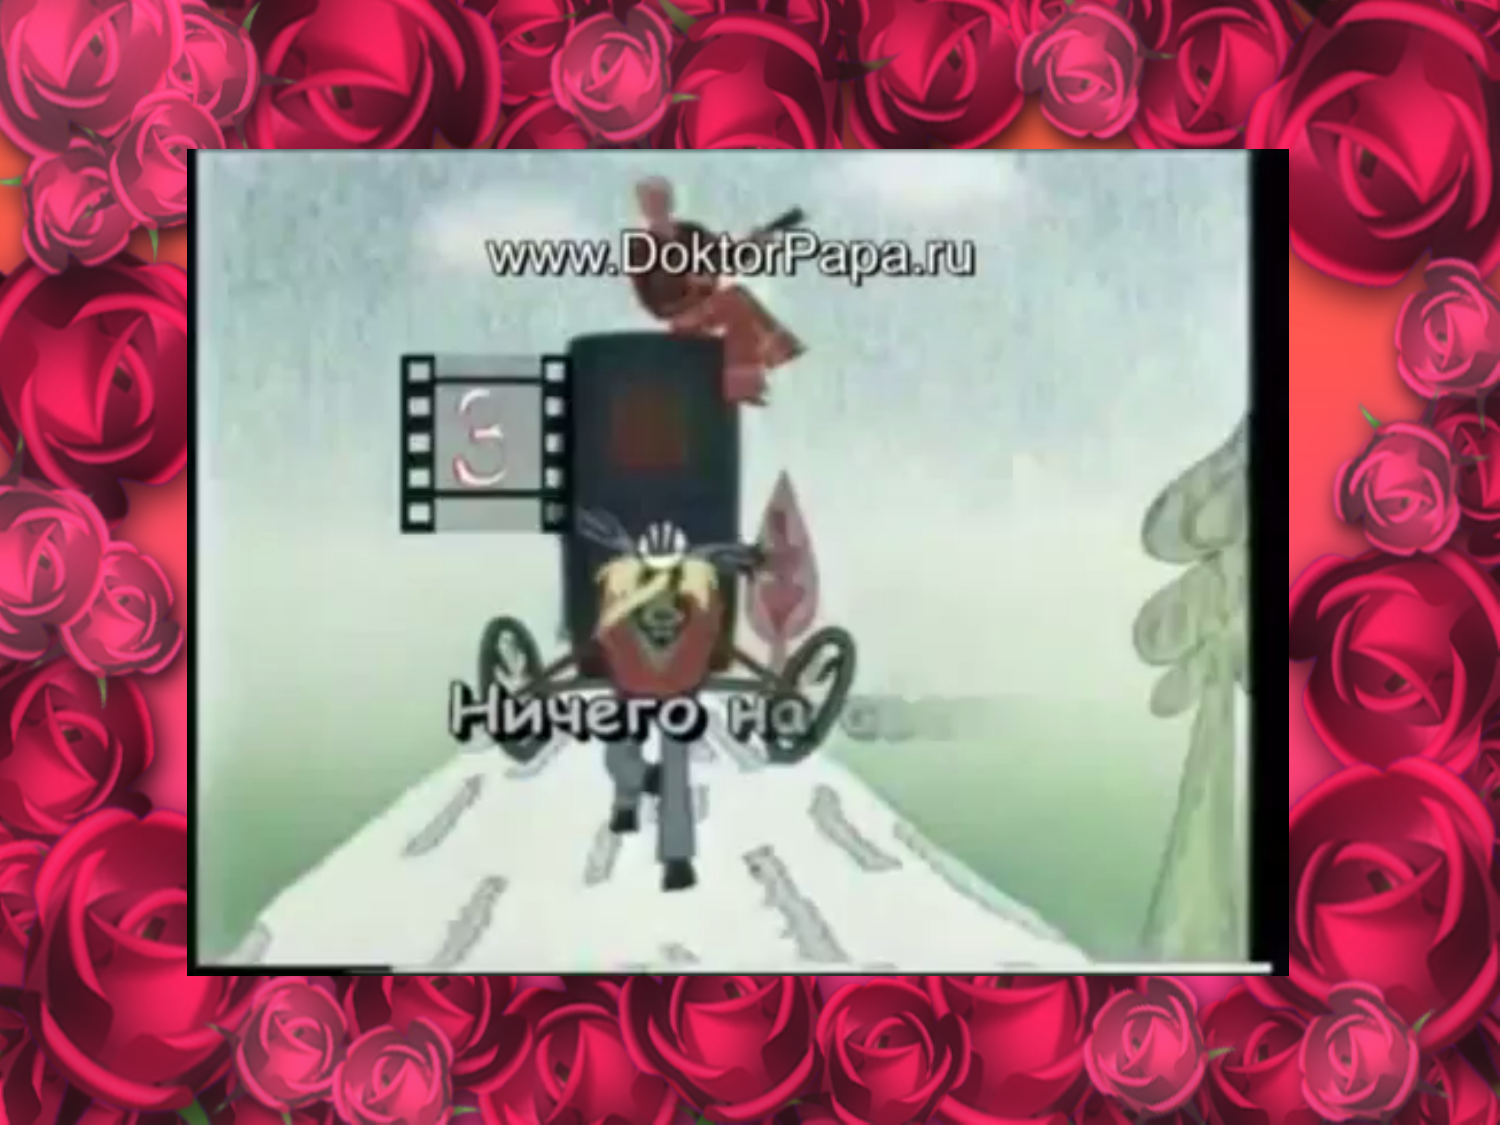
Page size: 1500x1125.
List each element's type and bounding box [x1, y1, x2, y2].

text_box [186, 148, 1290, 977]
picture [0, 0, 1500, 1125]
